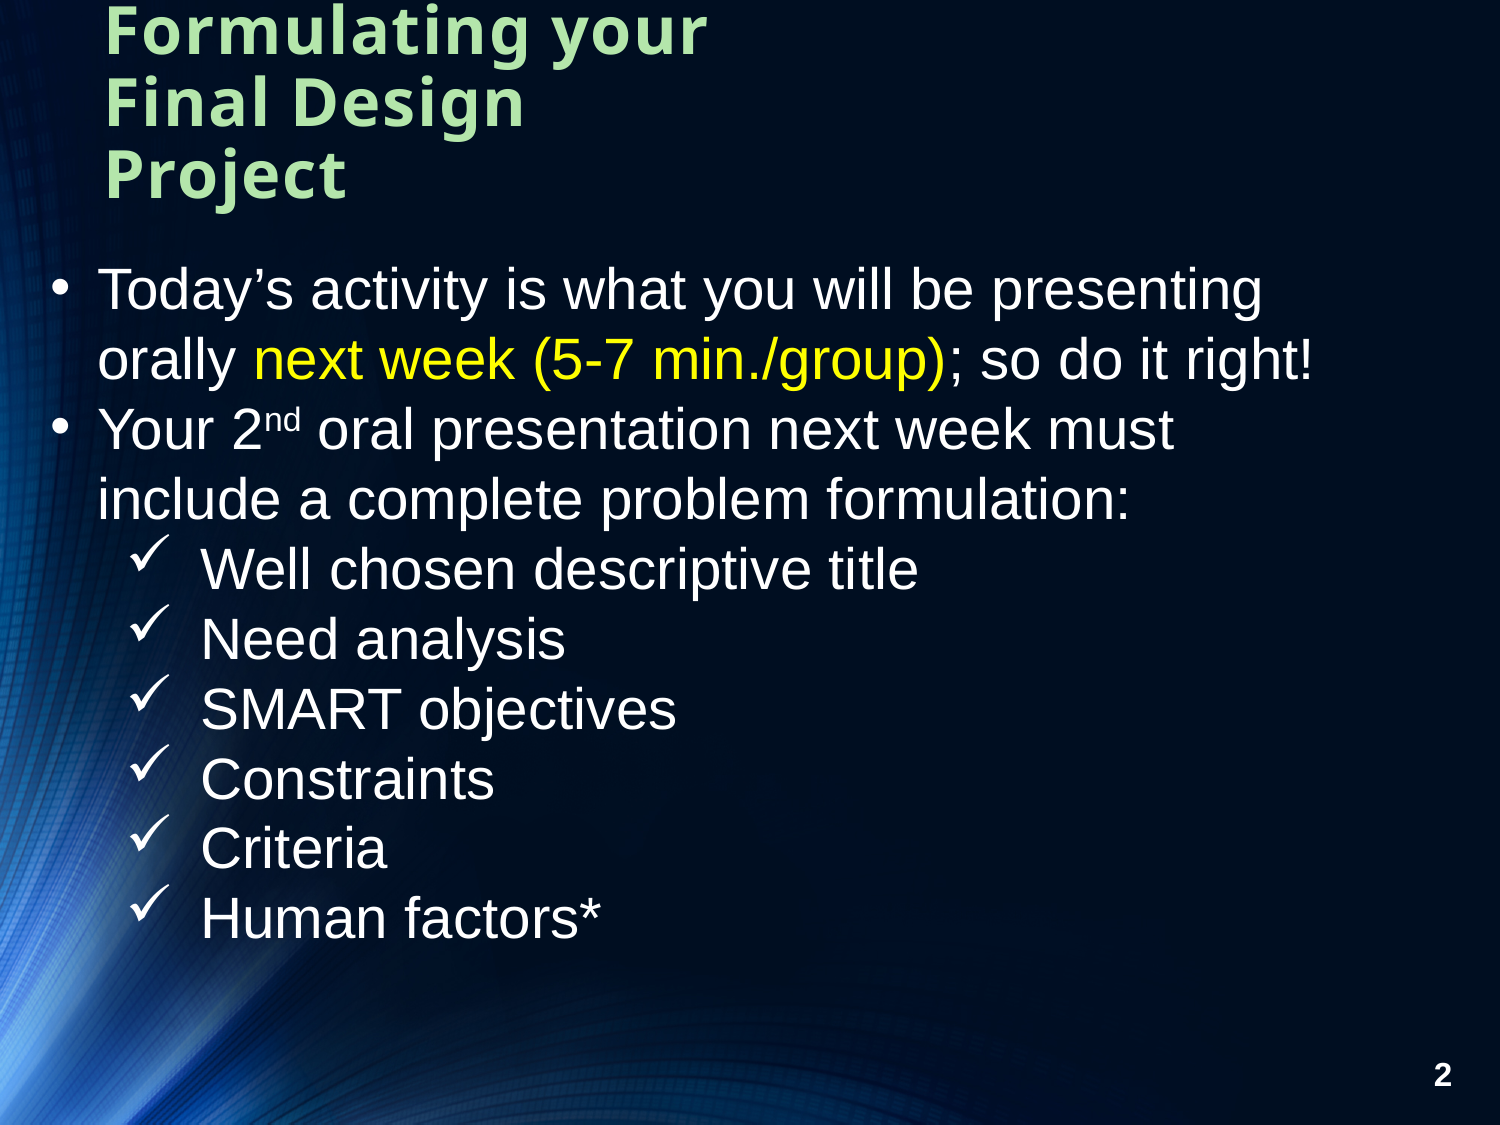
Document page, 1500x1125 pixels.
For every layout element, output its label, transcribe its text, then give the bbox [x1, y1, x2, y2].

text_box Today’s activity is what you will be presenting orally next week (5-7 min./group); so do it right! Your 2nd oral presentation next week must include a complete problem formulation: Well chosen descriptive title Need analysis SMART objectives Constraints Criteria Human factors* [35, 243, 1331, 958]
picture [0, 0, 1500, 1125]
slide_number 2 [1364, 1050, 1468, 1096]
title Formulating your Final Design Project [88, 78, 762, 221]
